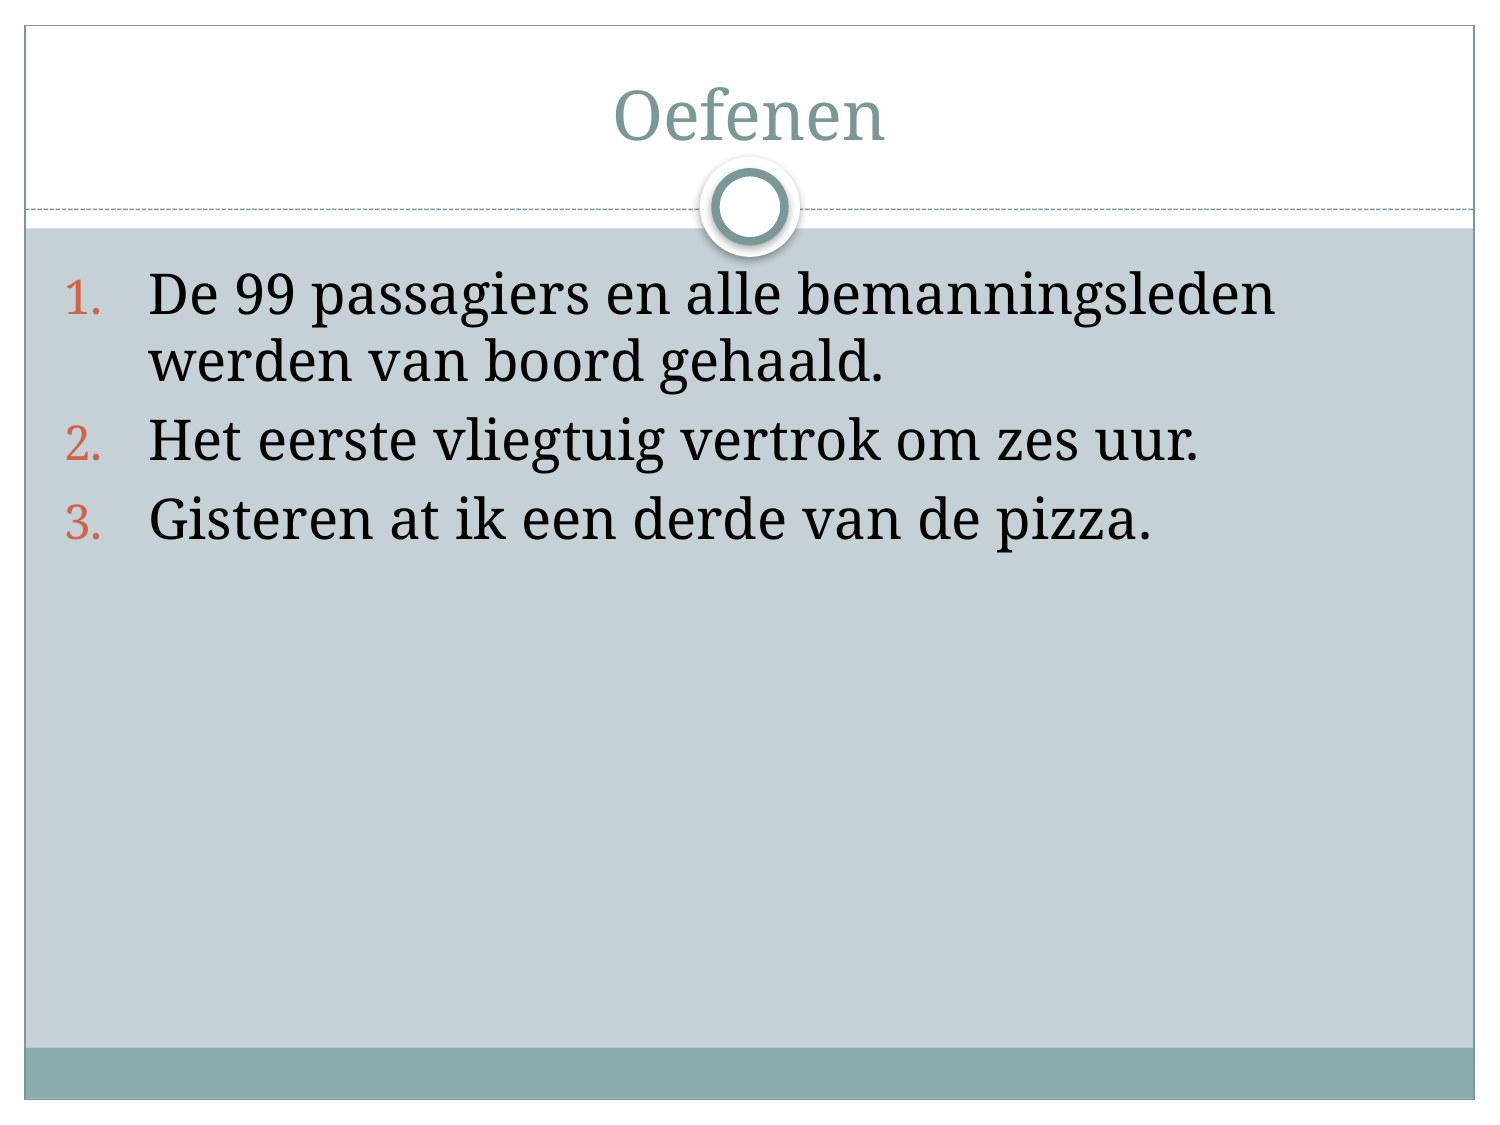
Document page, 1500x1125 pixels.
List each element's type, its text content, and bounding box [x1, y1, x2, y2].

title Oefenen [49, 37, 1450, 162]
list De 99 passagiers en alle bemanningsleden werden van boord gehaald. Het eerste vliegtuig vertrok om zes uur. Gisteren at ik een derde van de pizza. [49, 250, 1445, 1001]
